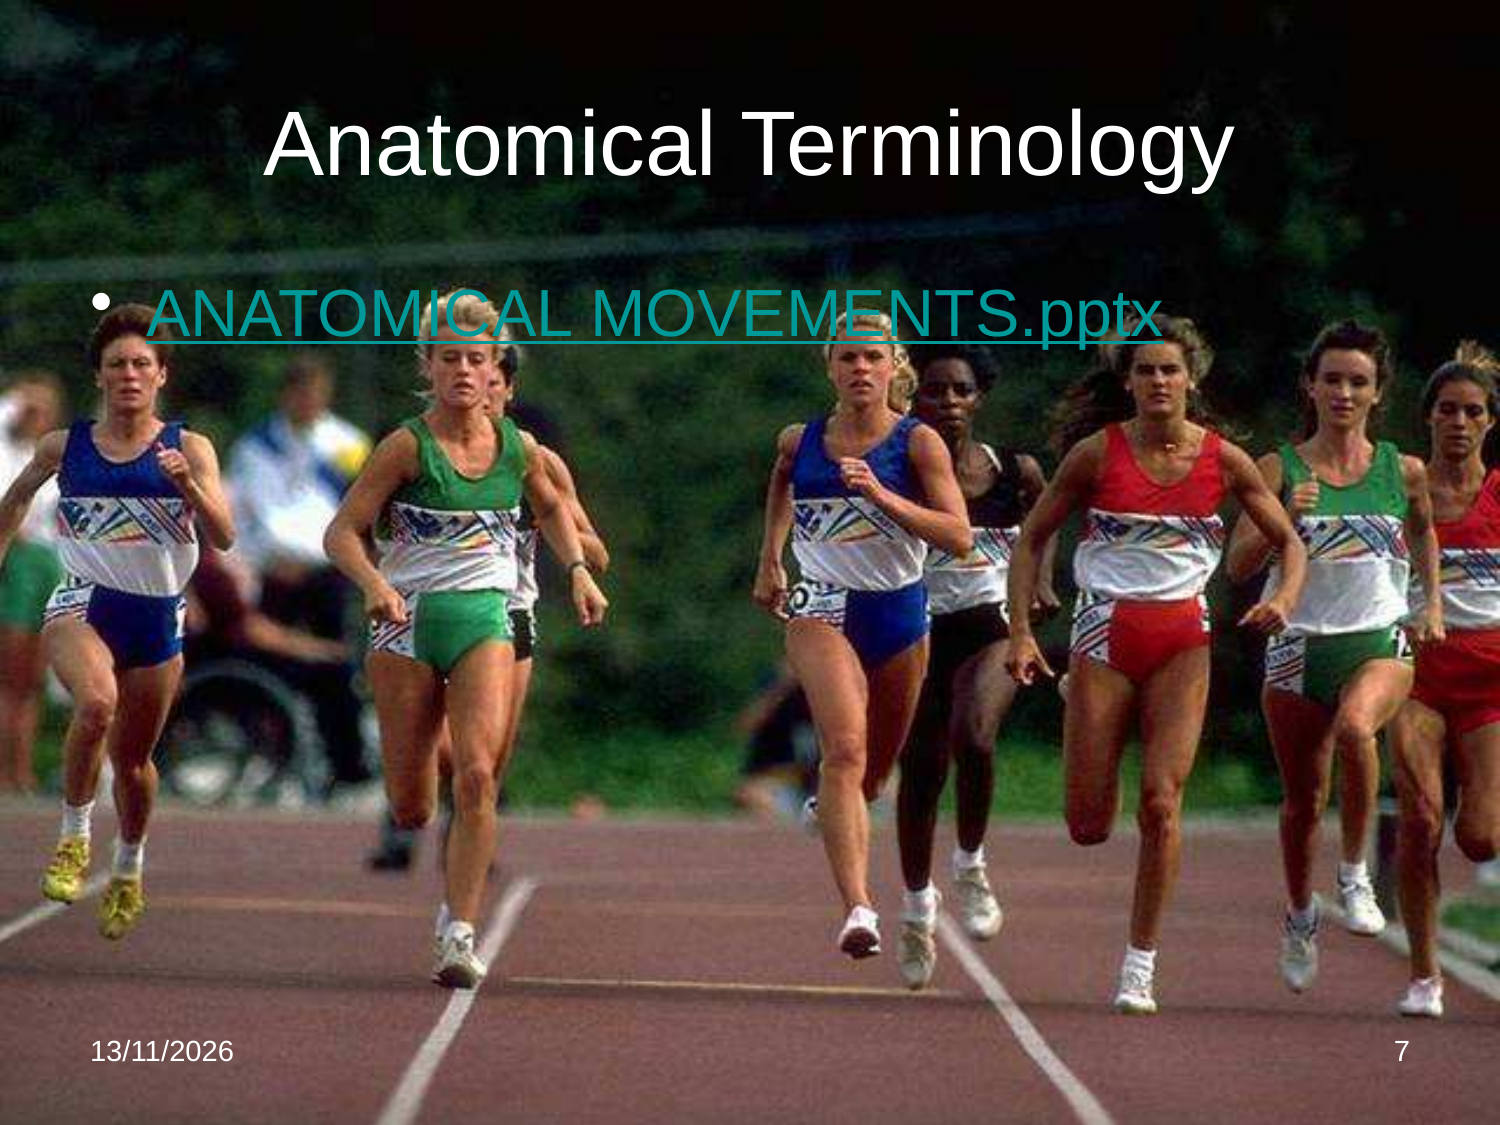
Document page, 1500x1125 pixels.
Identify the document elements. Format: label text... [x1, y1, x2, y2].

title Anatomical Terminology [74, 44, 1426, 233]
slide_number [74, 1024, 426, 1103]
picture [0, 0, 1500, 1125]
slide_number 7 [1074, 1024, 1426, 1103]
list ANATOMICAL MOVEMENTS.pptx [74, 262, 1426, 1006]
